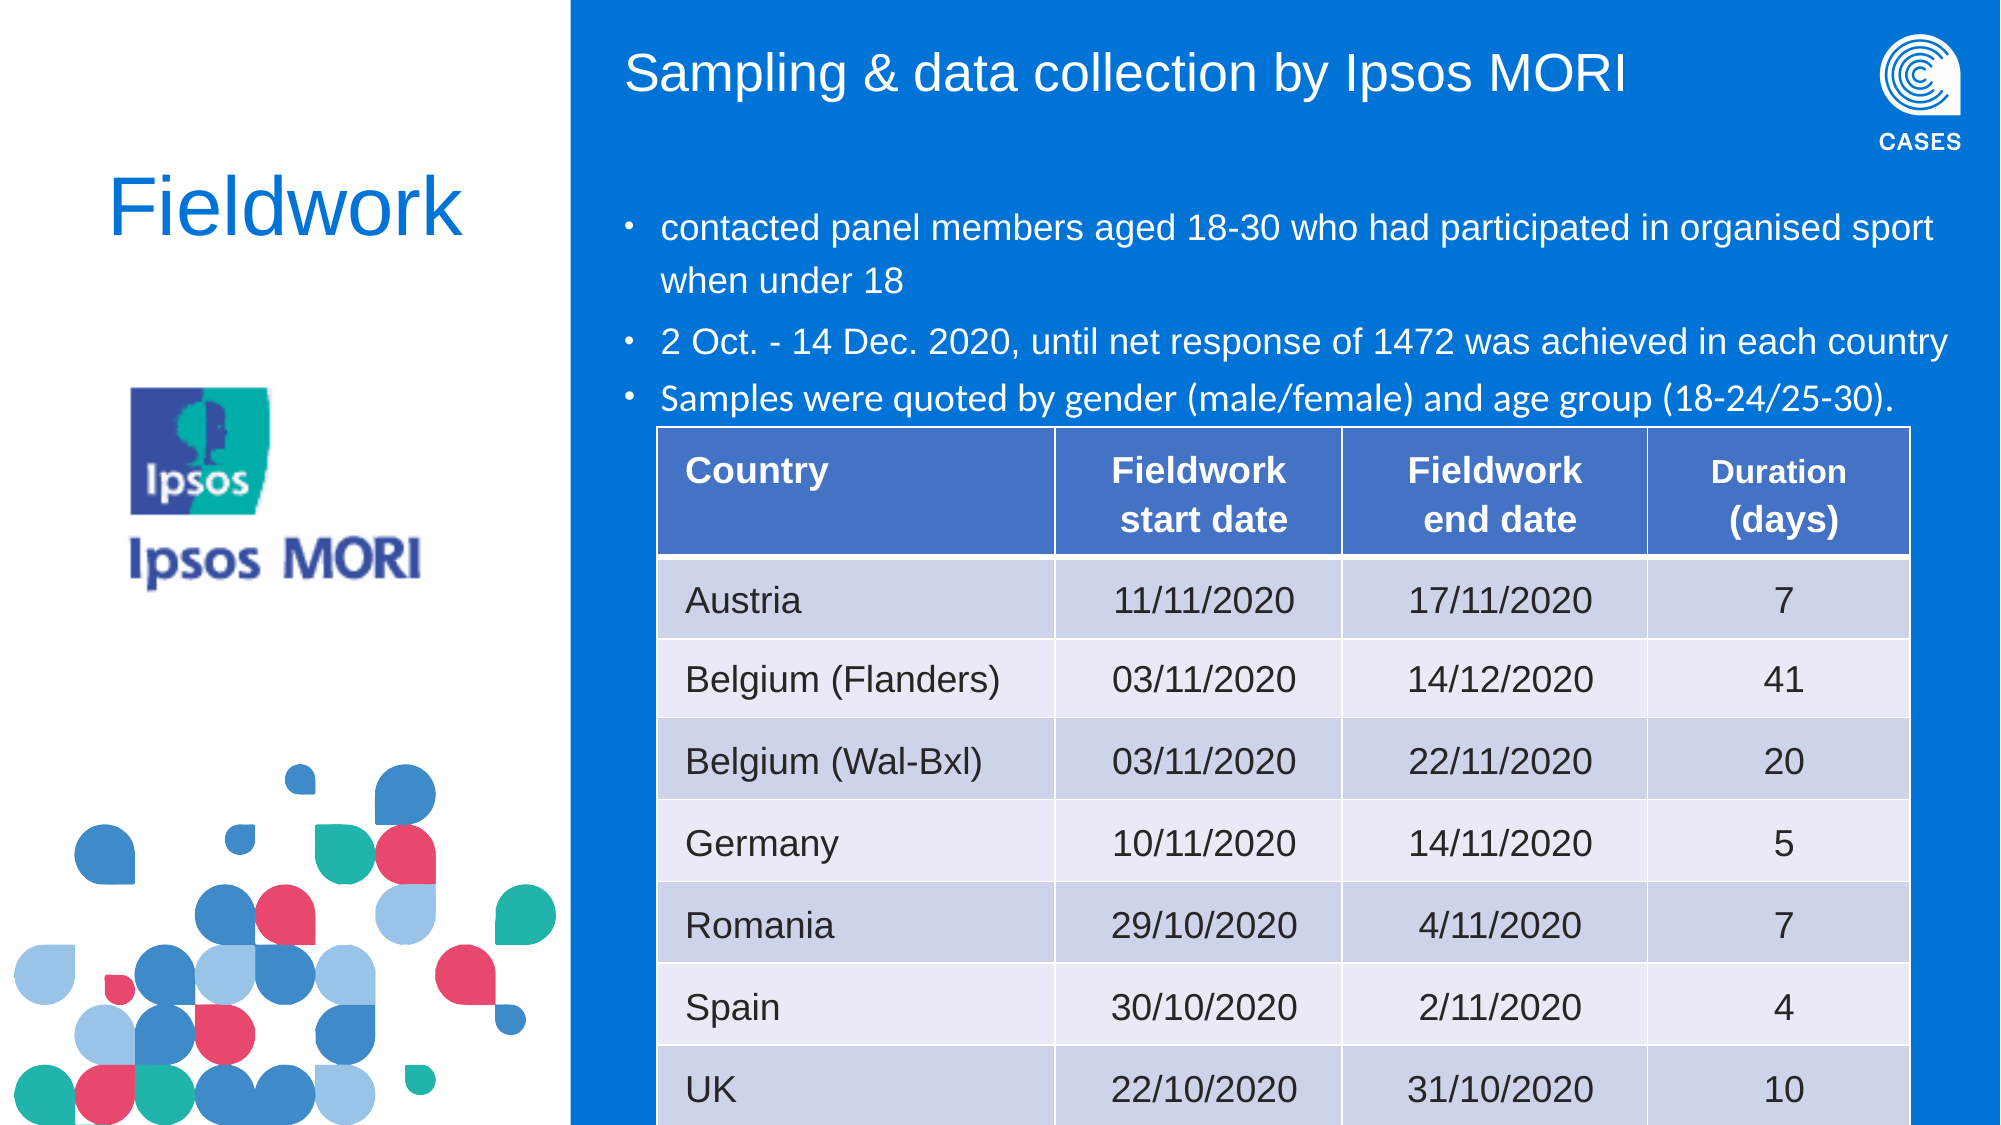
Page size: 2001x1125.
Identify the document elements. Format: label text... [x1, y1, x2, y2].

table_cell 14/12/2020 [1343, 640, 1647, 717]
picture [14, 764, 556, 1125]
table_header Fieldwork start date [1056, 428, 1341, 554]
table_cell 5 [1648, 800, 1909, 881]
table_cell 4/11/2020 [1343, 882, 1647, 962]
table_cell 4 [1648, 964, 1909, 1044]
picture [1845, 0, 1995, 185]
table_cell 31/10/2020 [1343, 1046, 1647, 1125]
table_cell 11/11/2020 [1056, 560, 1341, 638]
table_cell UK [658, 1046, 1054, 1125]
table_cell 03/11/2020 [1056, 640, 1341, 717]
table_cell Spain [658, 964, 1054, 1044]
list Sampling & data collection by Ipsos MORI contacted panel members aged 18-30 who had participated in organised sport when under 18 2 Oct. - 14 Dec. 2020, until net response of 1472 was achieved in each country Samples were quoted by gender (male/female) and age group (18-24/25-30). [609, 37, 2000, 427]
table_cell Germany [658, 800, 1054, 881]
table_cell 2/11/2020 [1343, 964, 1647, 1044]
table_cell 10 [1648, 1046, 1909, 1125]
table_cell Austria [658, 560, 1054, 638]
table_cell 7 [1648, 882, 1909, 962]
table_cell 29/10/2020 [1056, 882, 1341, 962]
list Fieldwork [0, 0, 571, 1125]
table_cell 22/10/2020 [1056, 1046, 1341, 1125]
table_cell 03/11/2020 [1056, 718, 1341, 799]
table_header Fieldwork end date [1343, 428, 1647, 554]
table_cell Belgium (Wal-Bxl) [658, 718, 1054, 799]
table_cell 10/11/2020 [1056, 800, 1341, 881]
table_header Duration (days) [1648, 428, 1909, 554]
table_cell Romania [658, 882, 1054, 962]
table_header Country [658, 428, 1054, 554]
table_cell 20 [1648, 718, 1909, 799]
table_cell Belgium (Flanders) [658, 640, 1054, 717]
table_cell 30/10/2020 [1056, 964, 1341, 1044]
table_cell 17/11/2020 [1343, 560, 1647, 638]
table_cell 7 [1648, 560, 1909, 638]
table_cell 41 [1648, 640, 1909, 717]
table_cell 22/11/2020 [1343, 718, 1647, 799]
picture [122, 379, 435, 600]
table_cell 14/11/2020 [1343, 800, 1647, 881]
